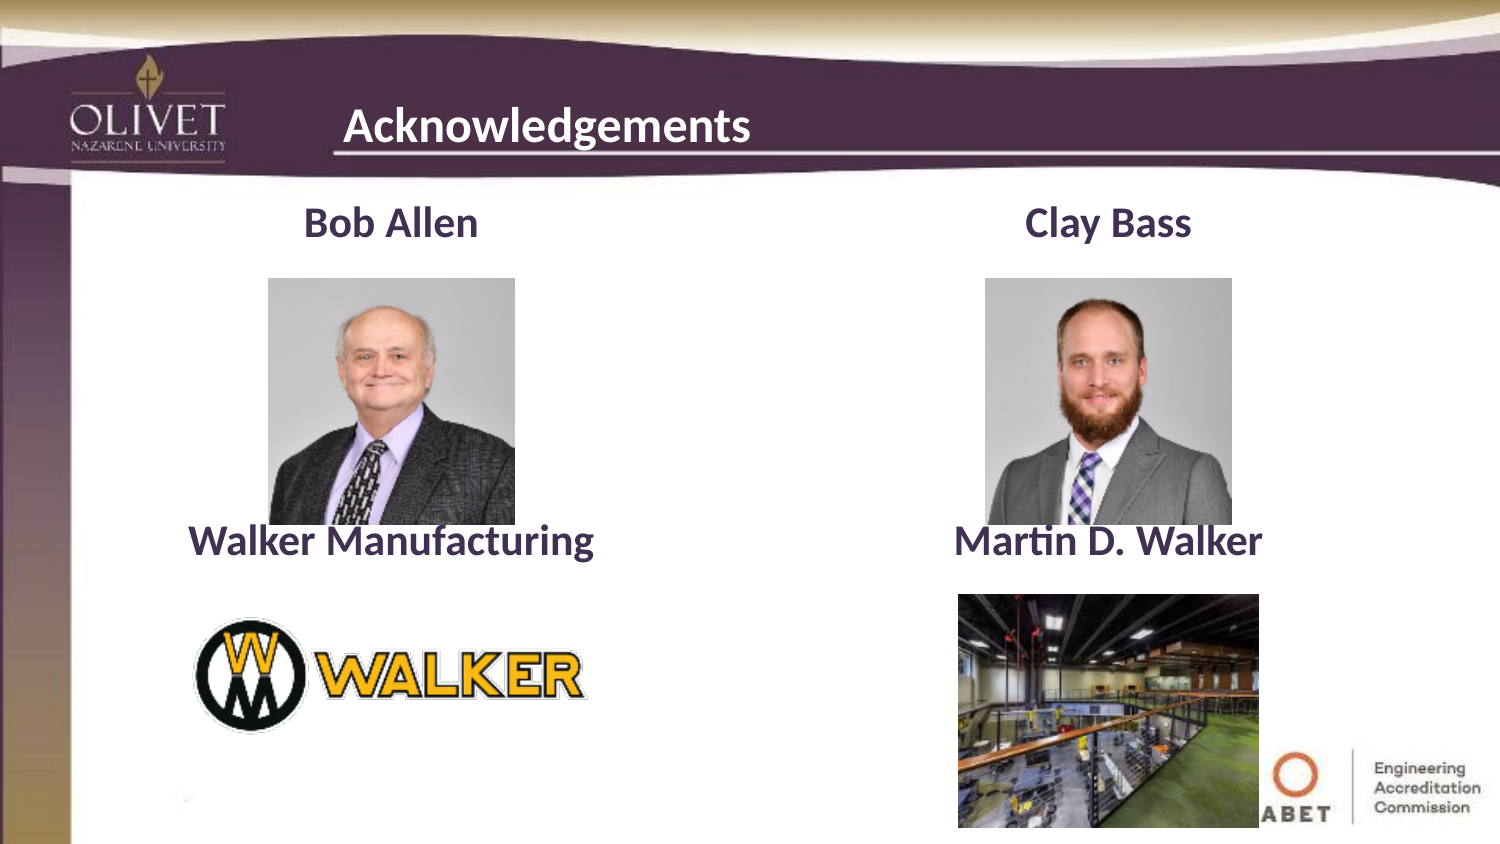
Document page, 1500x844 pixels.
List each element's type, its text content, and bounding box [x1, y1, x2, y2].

list Walker Manufacturing [88, 512, 695, 561]
list Bob Allen [103, 194, 680, 259]
list Martin D. Walker [792, 512, 1425, 561]
picture [0, 0, 1500, 844]
title Acknowledgements [331, 44, 1397, 208]
list Clay Bass [820, 194, 1397, 279]
